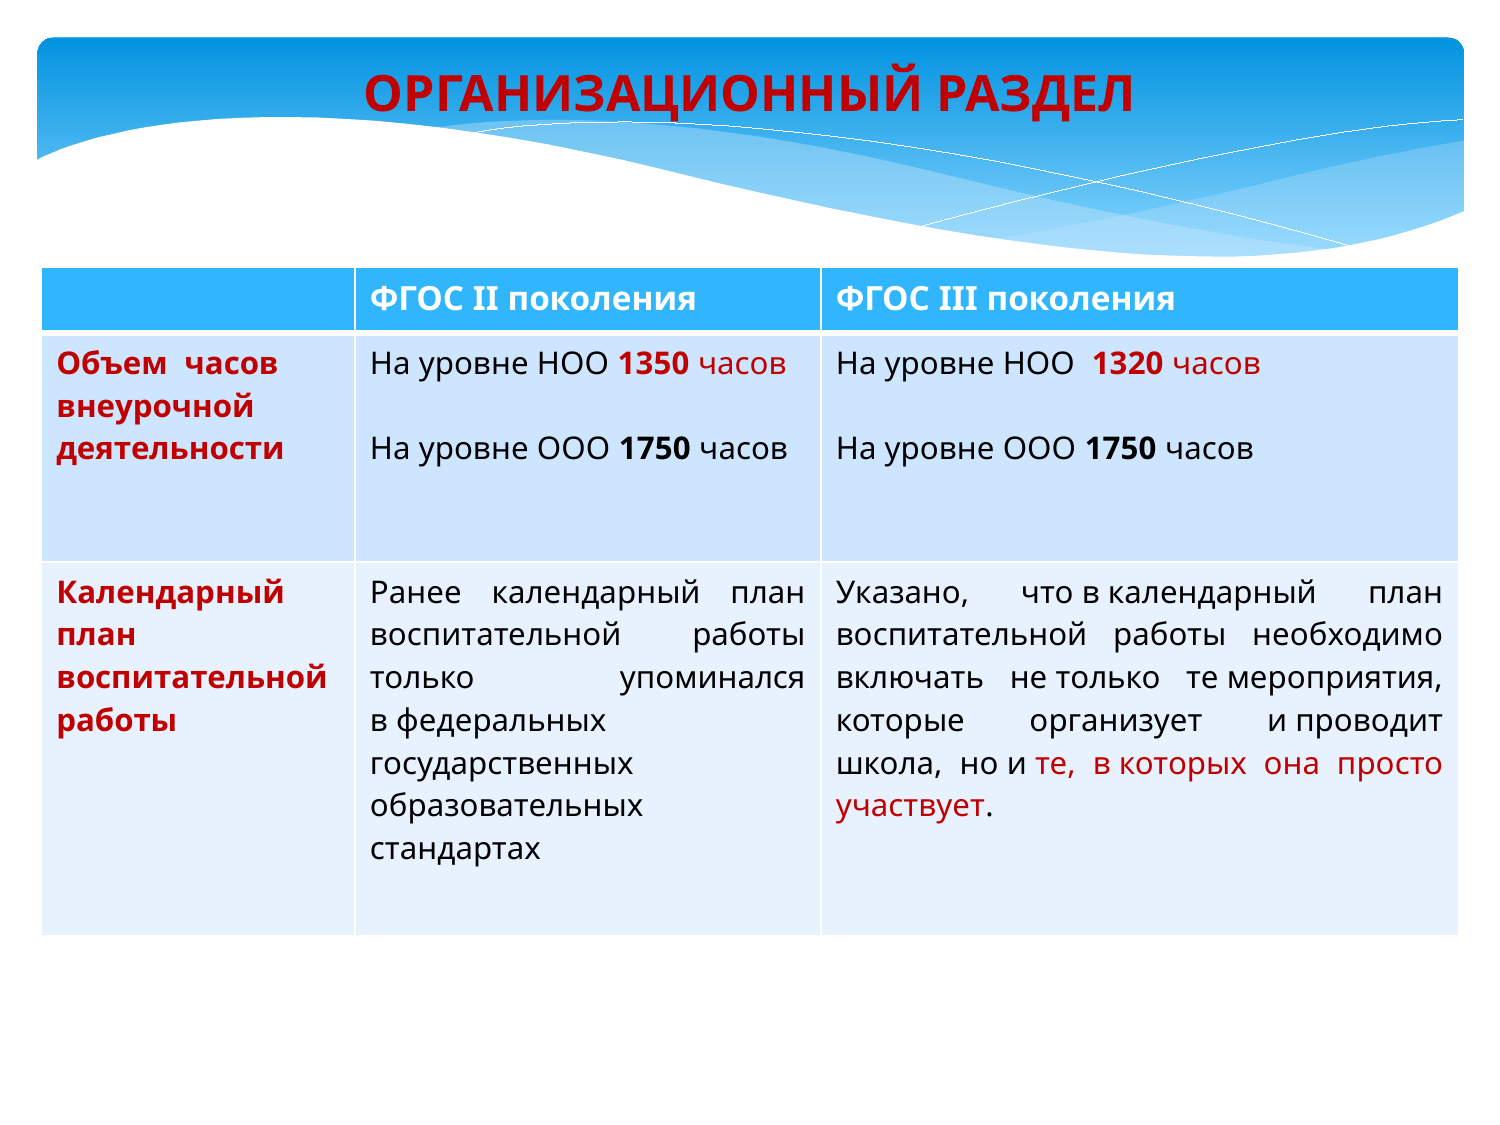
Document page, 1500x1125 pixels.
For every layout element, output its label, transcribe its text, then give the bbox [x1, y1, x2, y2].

table_header ФГОС II поколения [356, 268, 820, 330]
table_cell На уровне НОО 1350 часов На уровне ООО 1750 часов [356, 336, 820, 561]
table_header [42, 268, 354, 330]
table_cell Объем часов внеурочной деятельности [42, 336, 354, 561]
table_cell Календарный план воспитательной работы [42, 563, 354, 935]
table_cell Ранее календарный план воспитательной работы только упоминался в федеральных государственных образовательных стандартах [356, 563, 820, 935]
table_header ФГОС III поколения [822, 268, 1458, 330]
text_box ОРГАНИЗАЦИОННЫЙ РАЗДЕЛ [58, 54, 1442, 130]
table_cell Указано, что в календарный план воспитательной работы необходимо включать не только те мероприятия, которые организует и проводит школа, но и те, в которых она просто участвует. [822, 563, 1458, 935]
table_cell На уровне НОО 1320 часов На уровне ООО 1750 часов [822, 336, 1458, 561]
